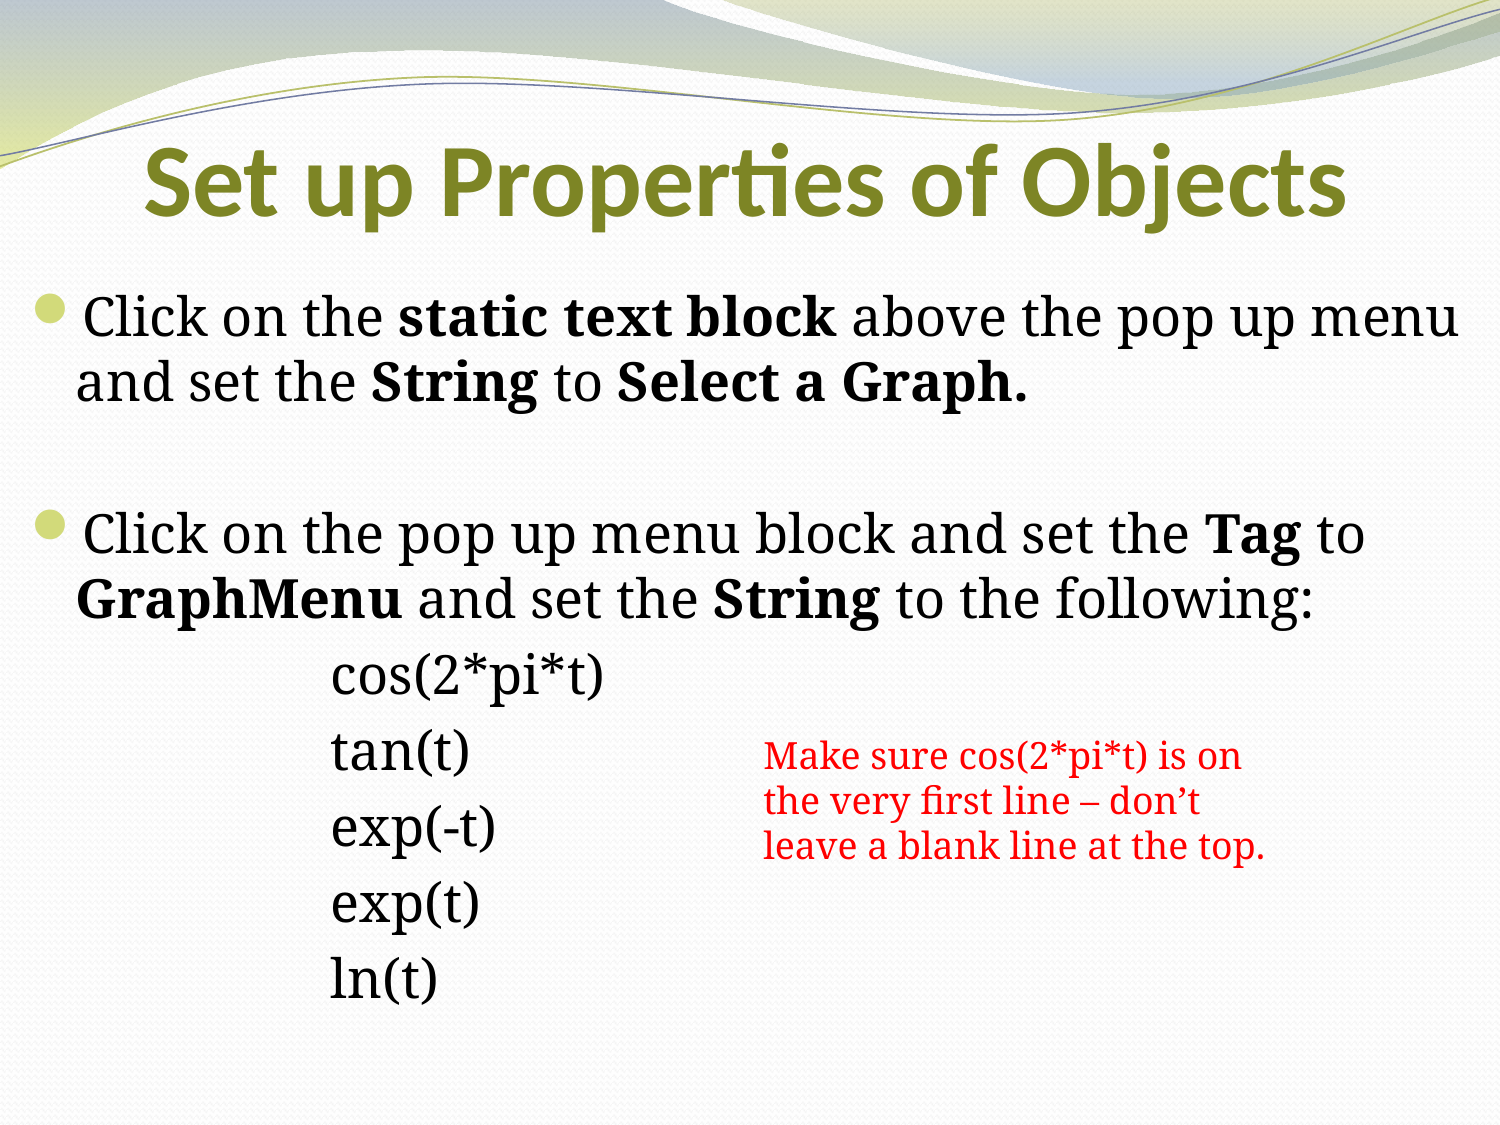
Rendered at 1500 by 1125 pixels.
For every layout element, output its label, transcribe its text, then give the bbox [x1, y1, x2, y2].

title Set up Properties of Objects [71, 50, 1422, 238]
text_box Make sure cos(2*pi*t) is on the very first line – don’t leave a blank line at the top. [748, 724, 1299, 875]
list Click on the static text block above the pop up menu and set the String to Select a Graph. Click on the pop up menu block and set the Tag to GraphMenu and set the String to the following: cos(2*pi*t) tan(t) exp(-t) exp(t) ln(t) [16, 275, 1500, 1088]
